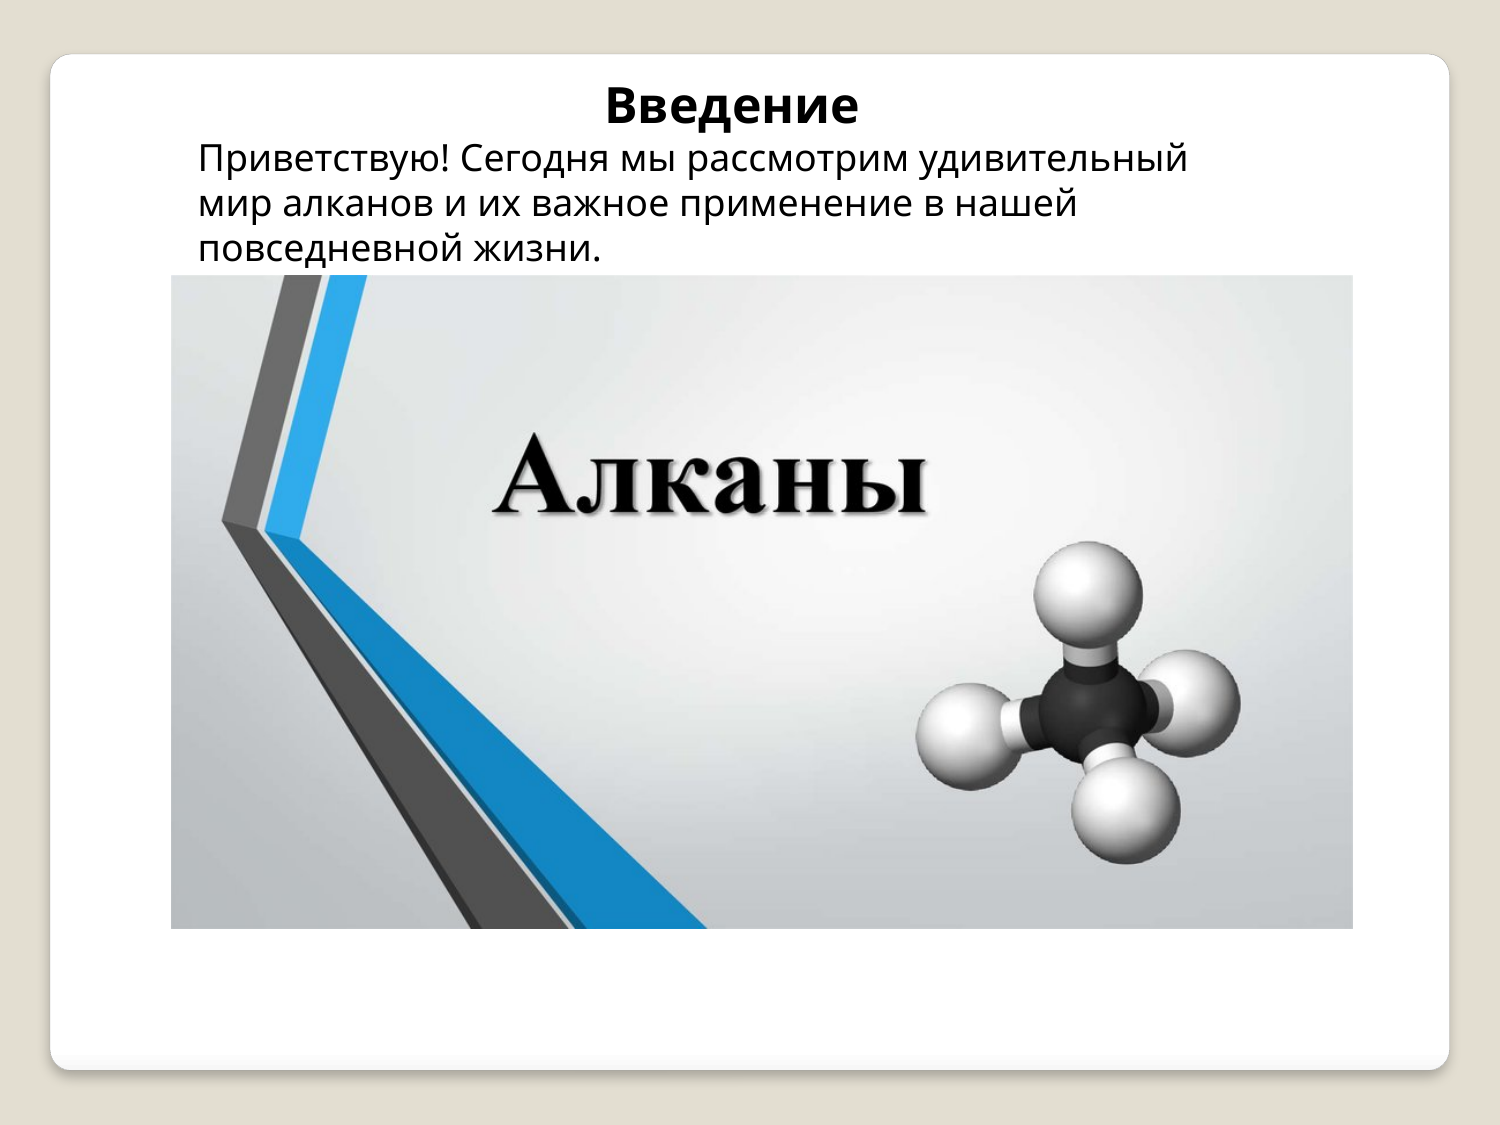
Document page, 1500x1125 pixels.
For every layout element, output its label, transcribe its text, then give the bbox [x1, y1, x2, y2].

text_box Введение Приветствую! Сегодня мы рассмотрим удивительный мир алканов и их важное применение в нашей повседневной жизни. [182, 66, 1282, 274]
picture [170, 275, 1353, 929]
